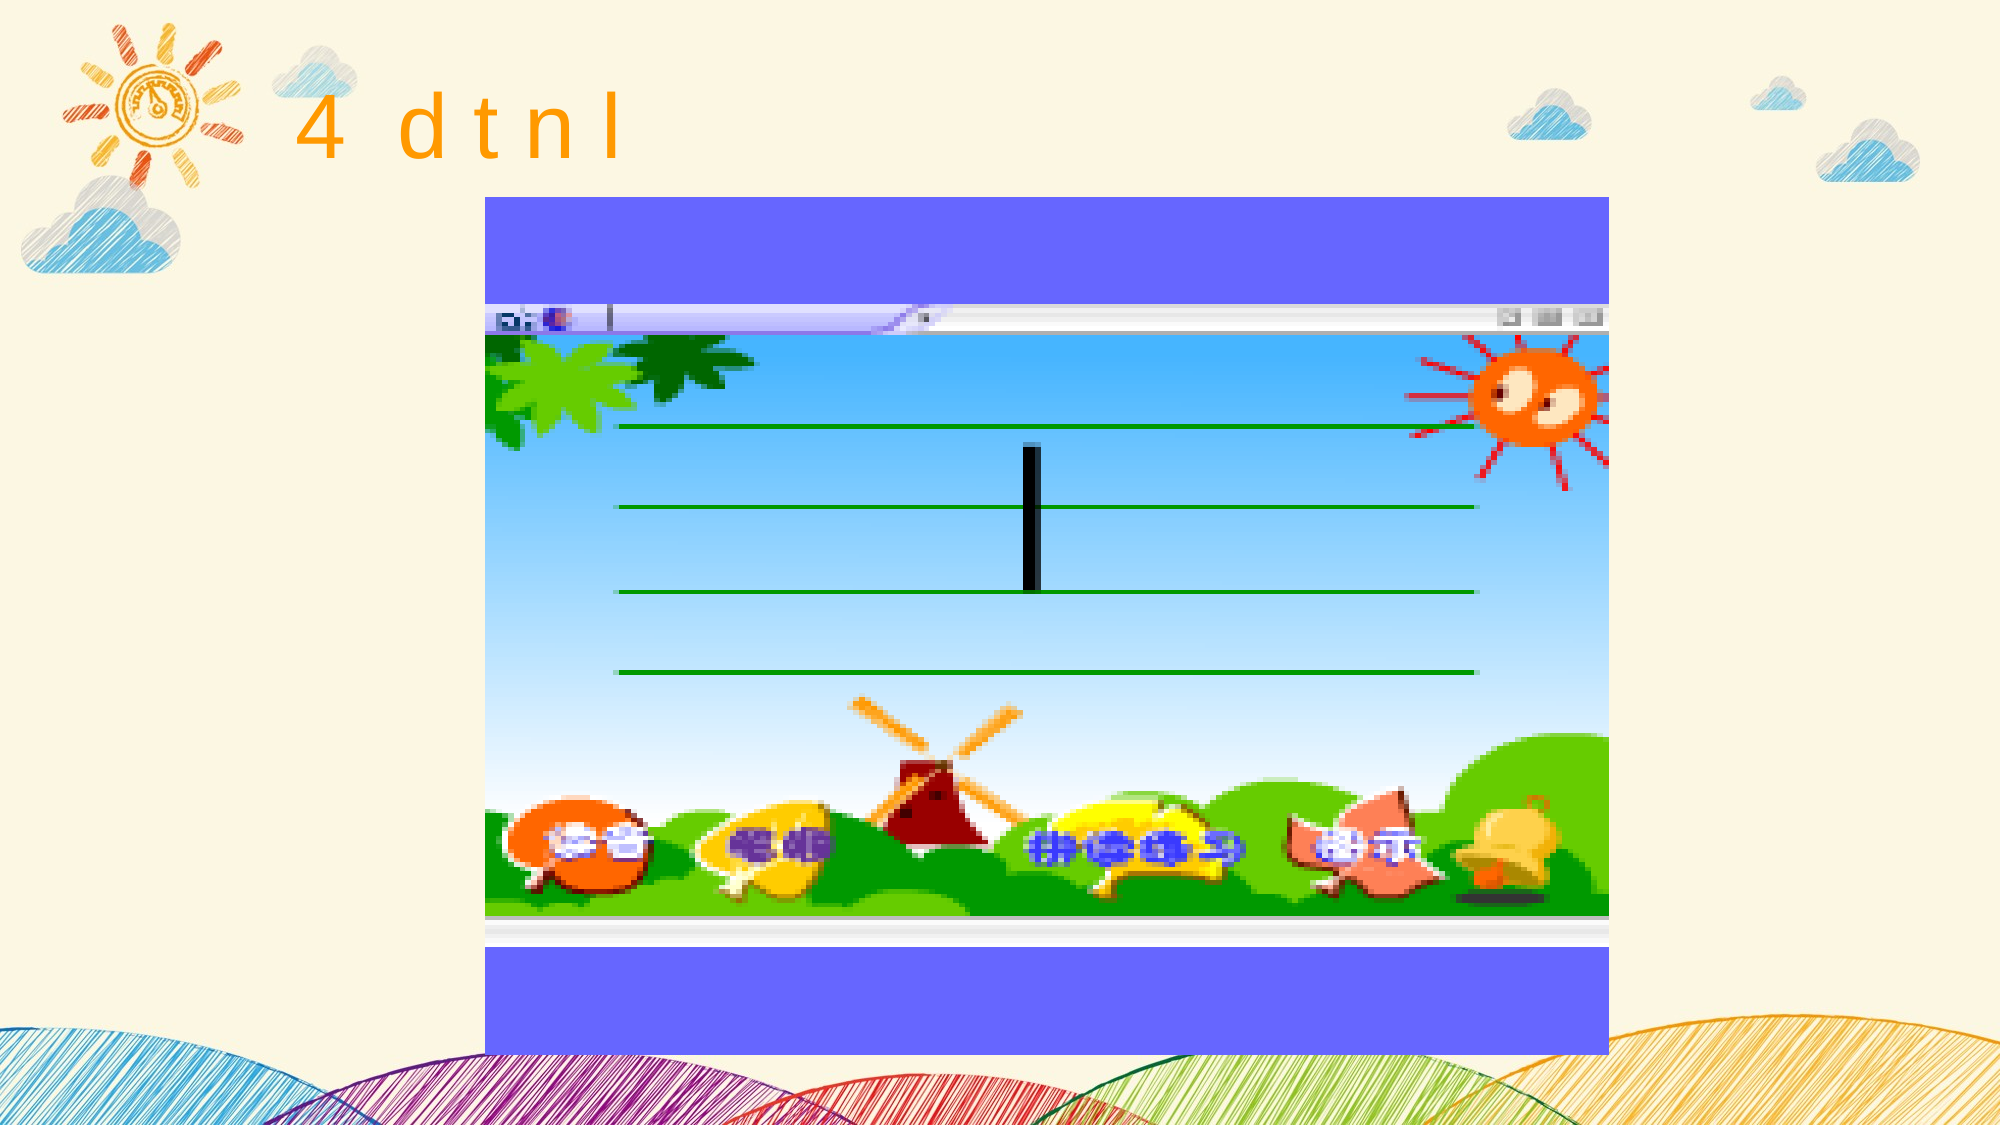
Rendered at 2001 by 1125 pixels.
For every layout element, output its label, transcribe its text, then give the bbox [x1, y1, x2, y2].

text_box 4 d t n l [280, 59, 1096, 185]
picture [0, 0, 2000, 1125]
